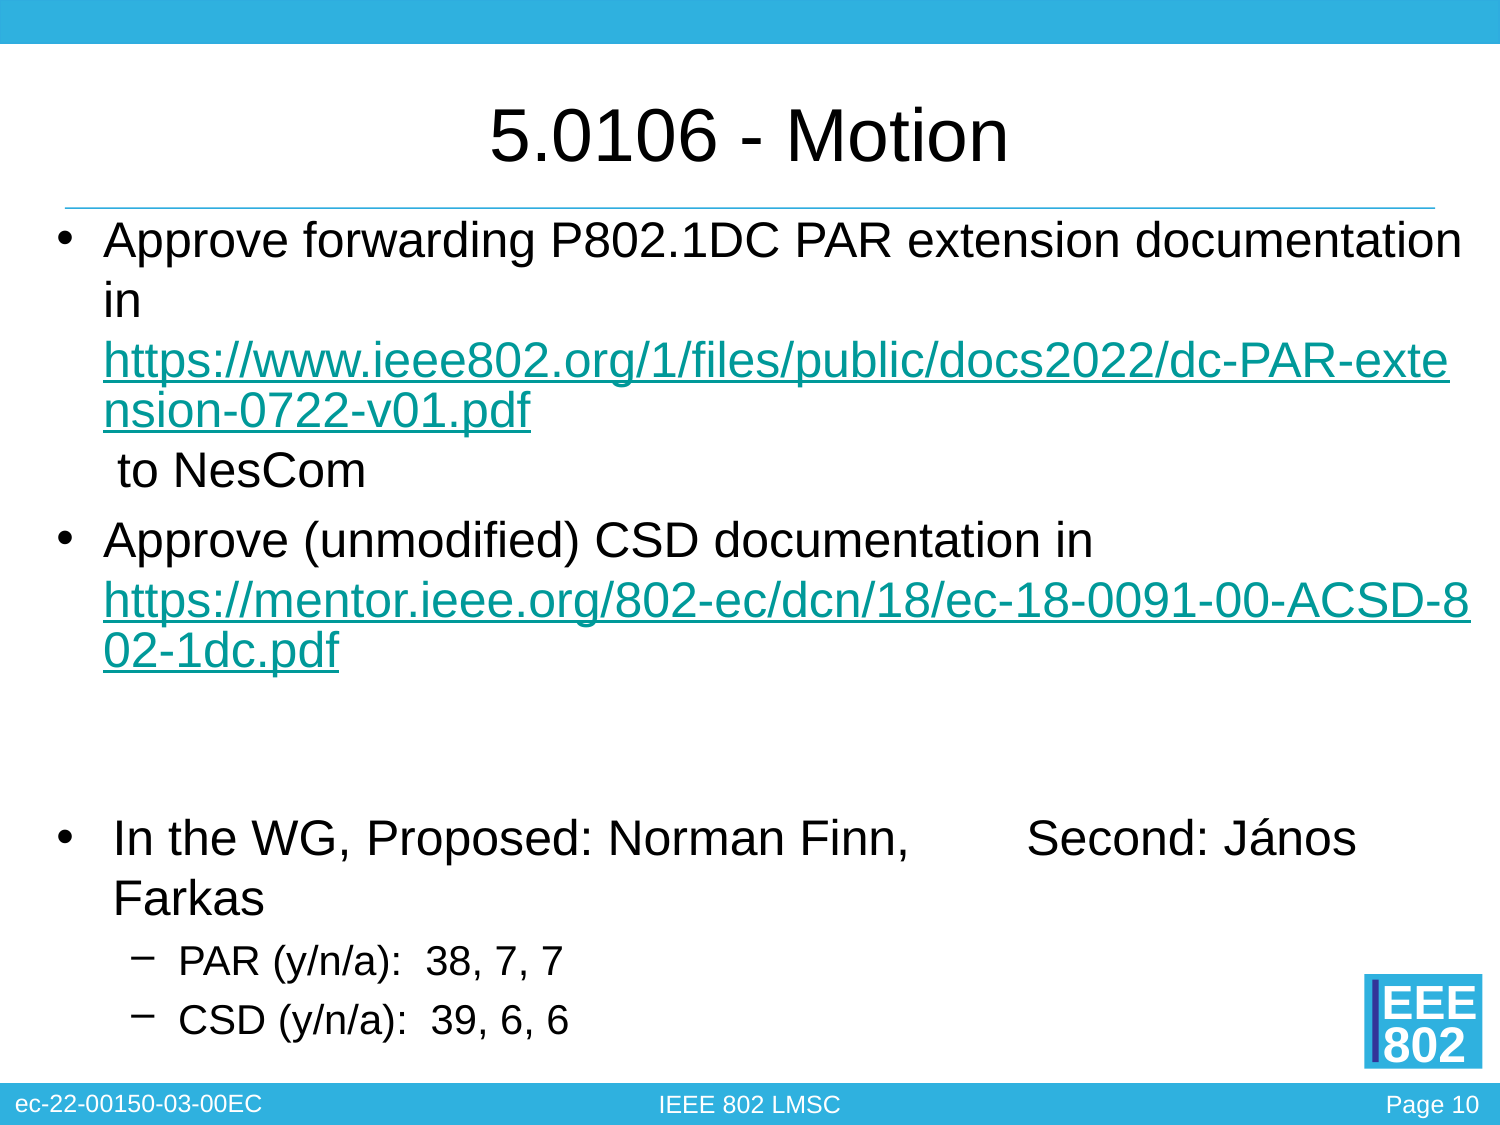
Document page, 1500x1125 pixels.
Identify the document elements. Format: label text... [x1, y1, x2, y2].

list Approve forwarding P802.1DC PAR extension documentation in https://www.ieee802.org/1/files/public/docs2022/dc-PAR-extension-0722-v01.pdf to NesCom Approve (unmodified) CSD documentation in https://mentor.ieee.org/802-ec/dcn/18/ec-18-0091-00-ACSD-802-1dc.pdf In the WG, Proposed: Norman Finn, Second: János Farkas PAR (y/n/a): 38, 7, 7 CSD (y/n/a): 39, 6, 6 In EC, mover: Glenn Parsons, Second: Roger Marks (y/n/a): <y>,<n>,<a> [41, 200, 1488, 1018]
title 5.0106 - Motion [75, 66, 1425, 197]
